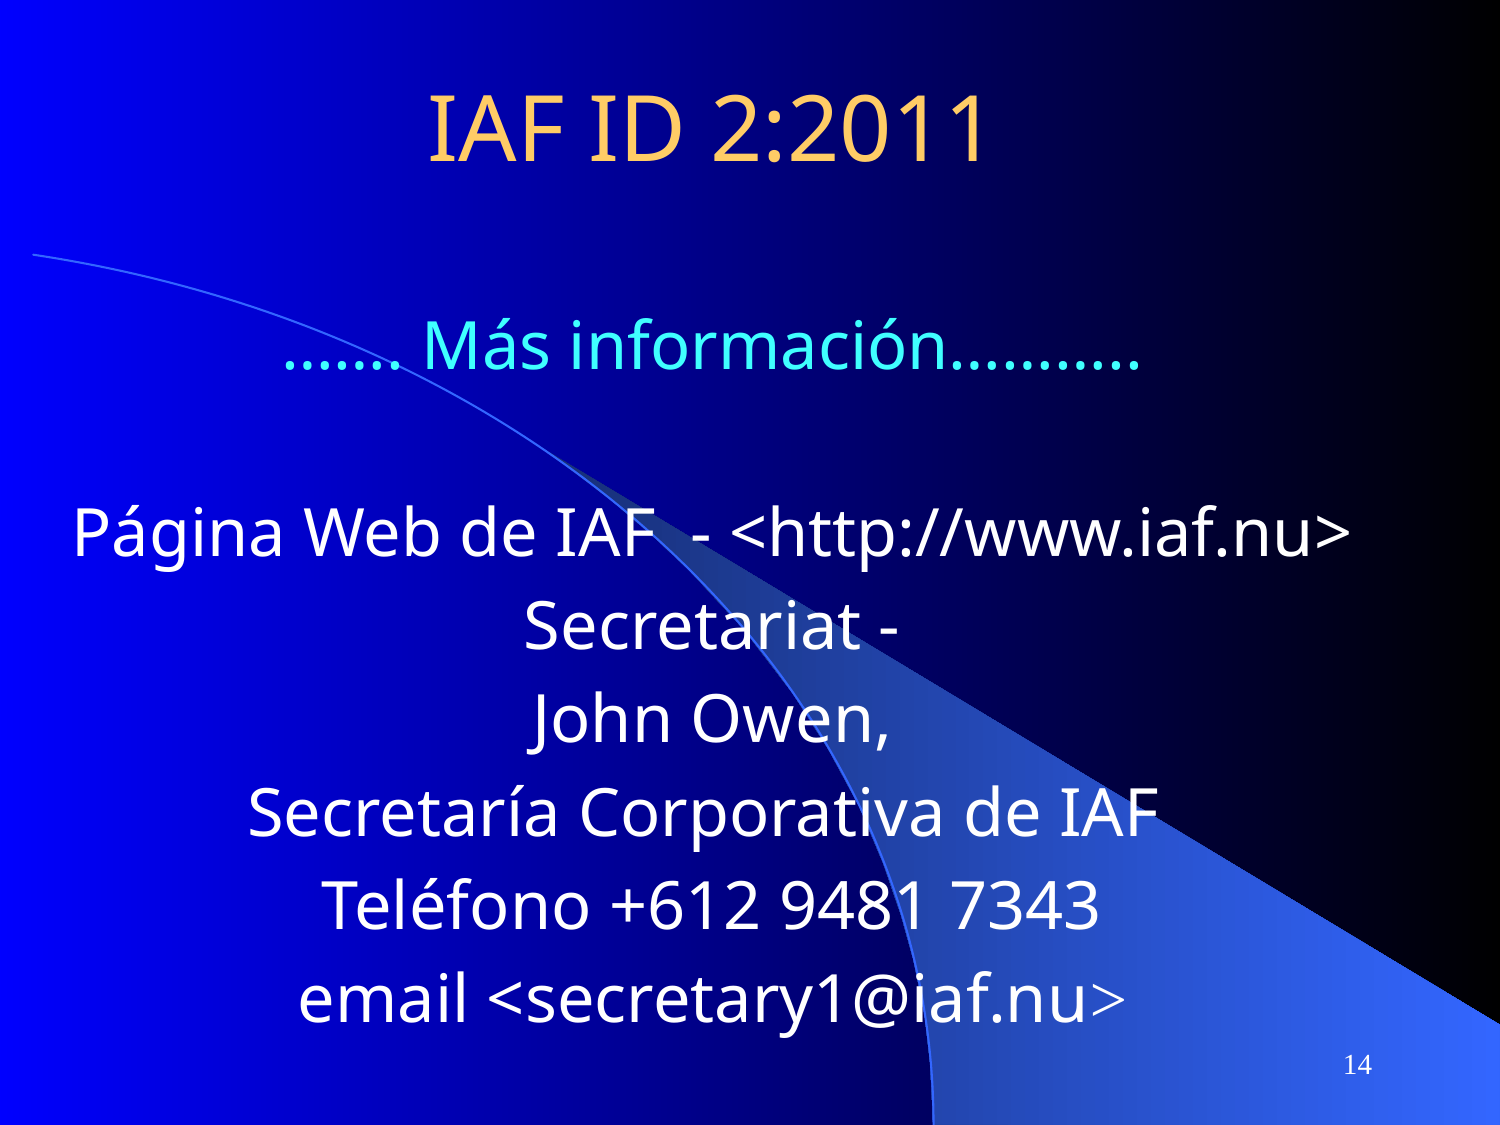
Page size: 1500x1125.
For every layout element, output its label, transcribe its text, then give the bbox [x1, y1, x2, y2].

subtitle ……. Más información……….. Página Web de IAF - <http://www.iaf.nu> Secretariat - John Owen, Secretaría Corporativa de IAF Teléfono +612 9481 7343 email <secretary1@iaf.nu> [0, 499, 1426, 888]
slide_number 14 [1074, 1024, 1388, 1101]
title IAF ID 2:2011 [74, 37, 1351, 188]
